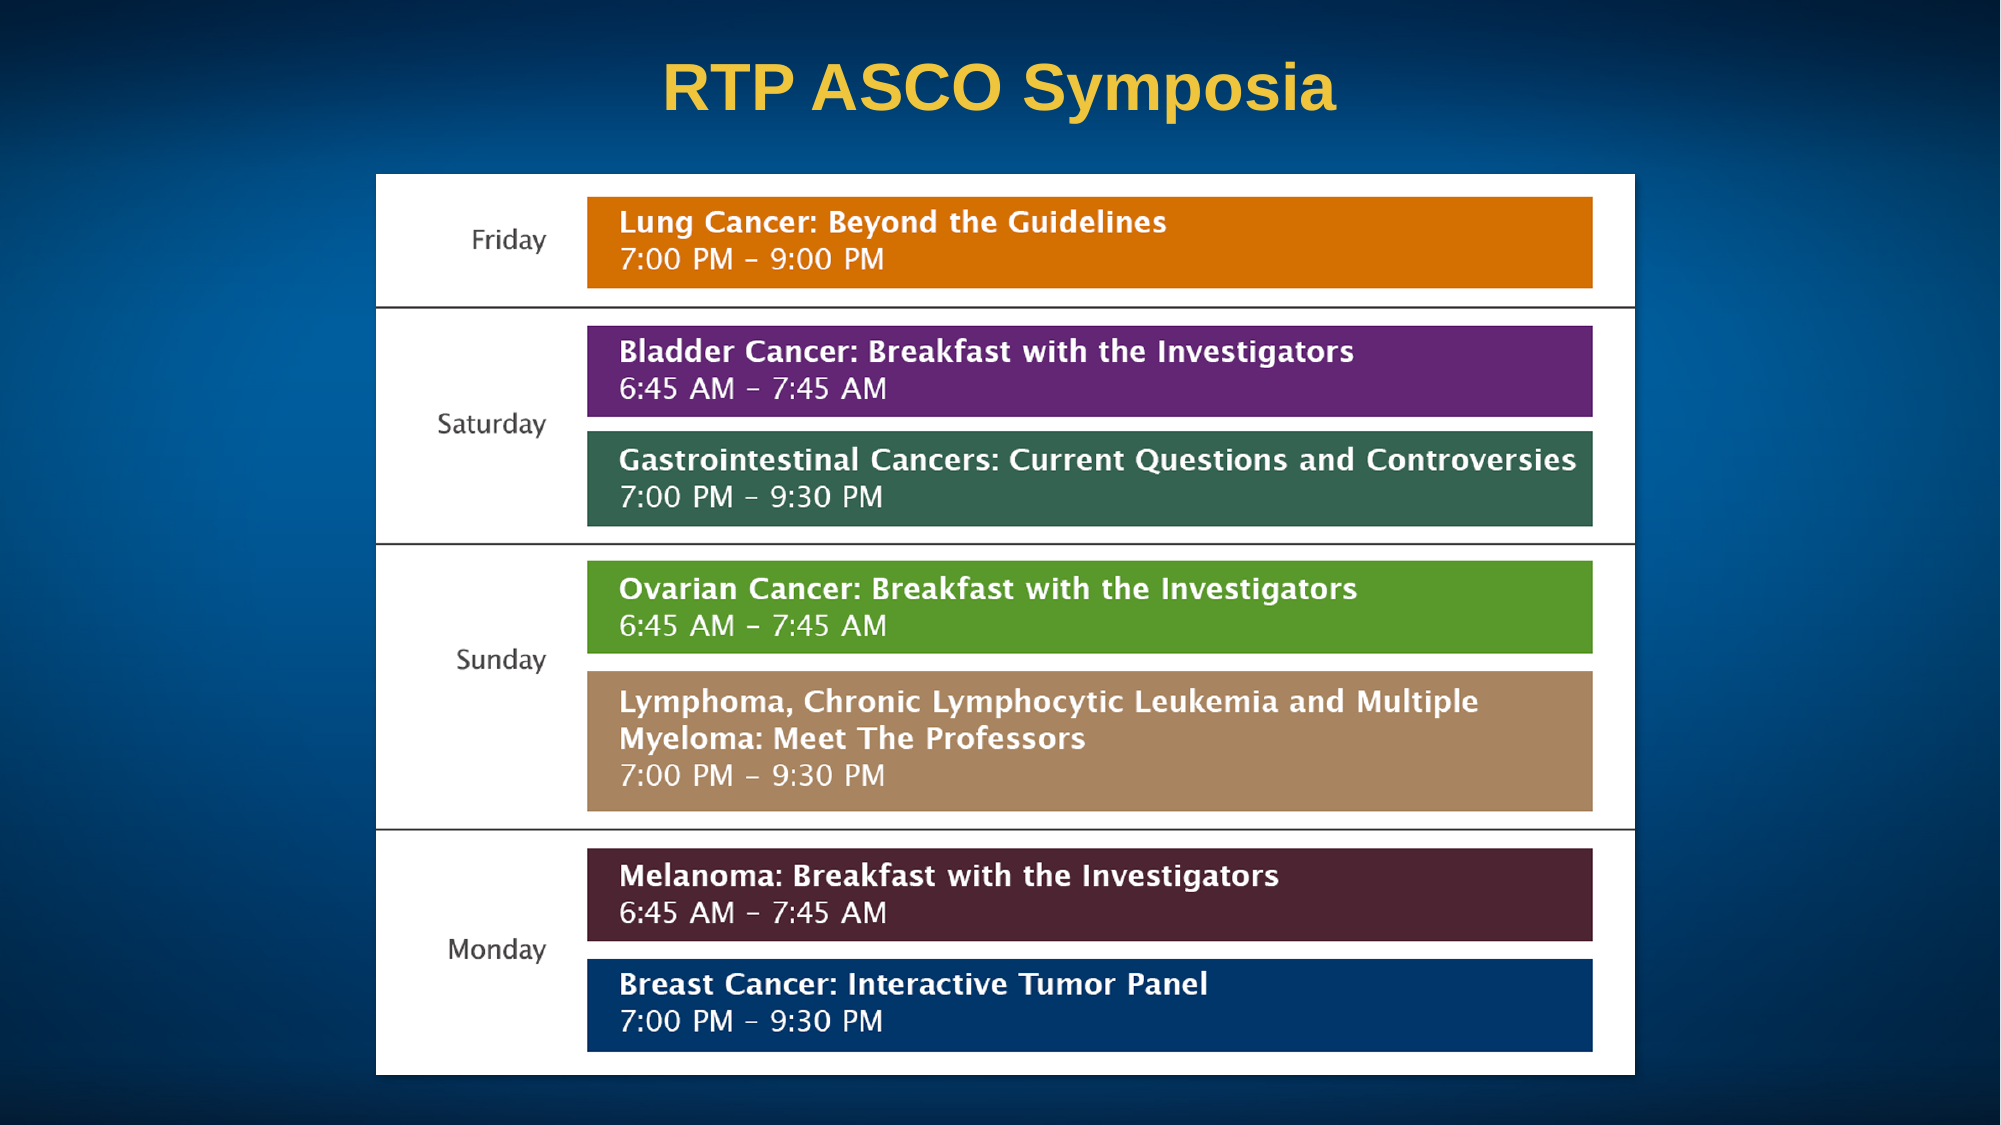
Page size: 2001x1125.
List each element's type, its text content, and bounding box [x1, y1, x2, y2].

picture [0, 0, 2001, 1125]
title RTP ASCO Symposia [99, 36, 1900, 175]
